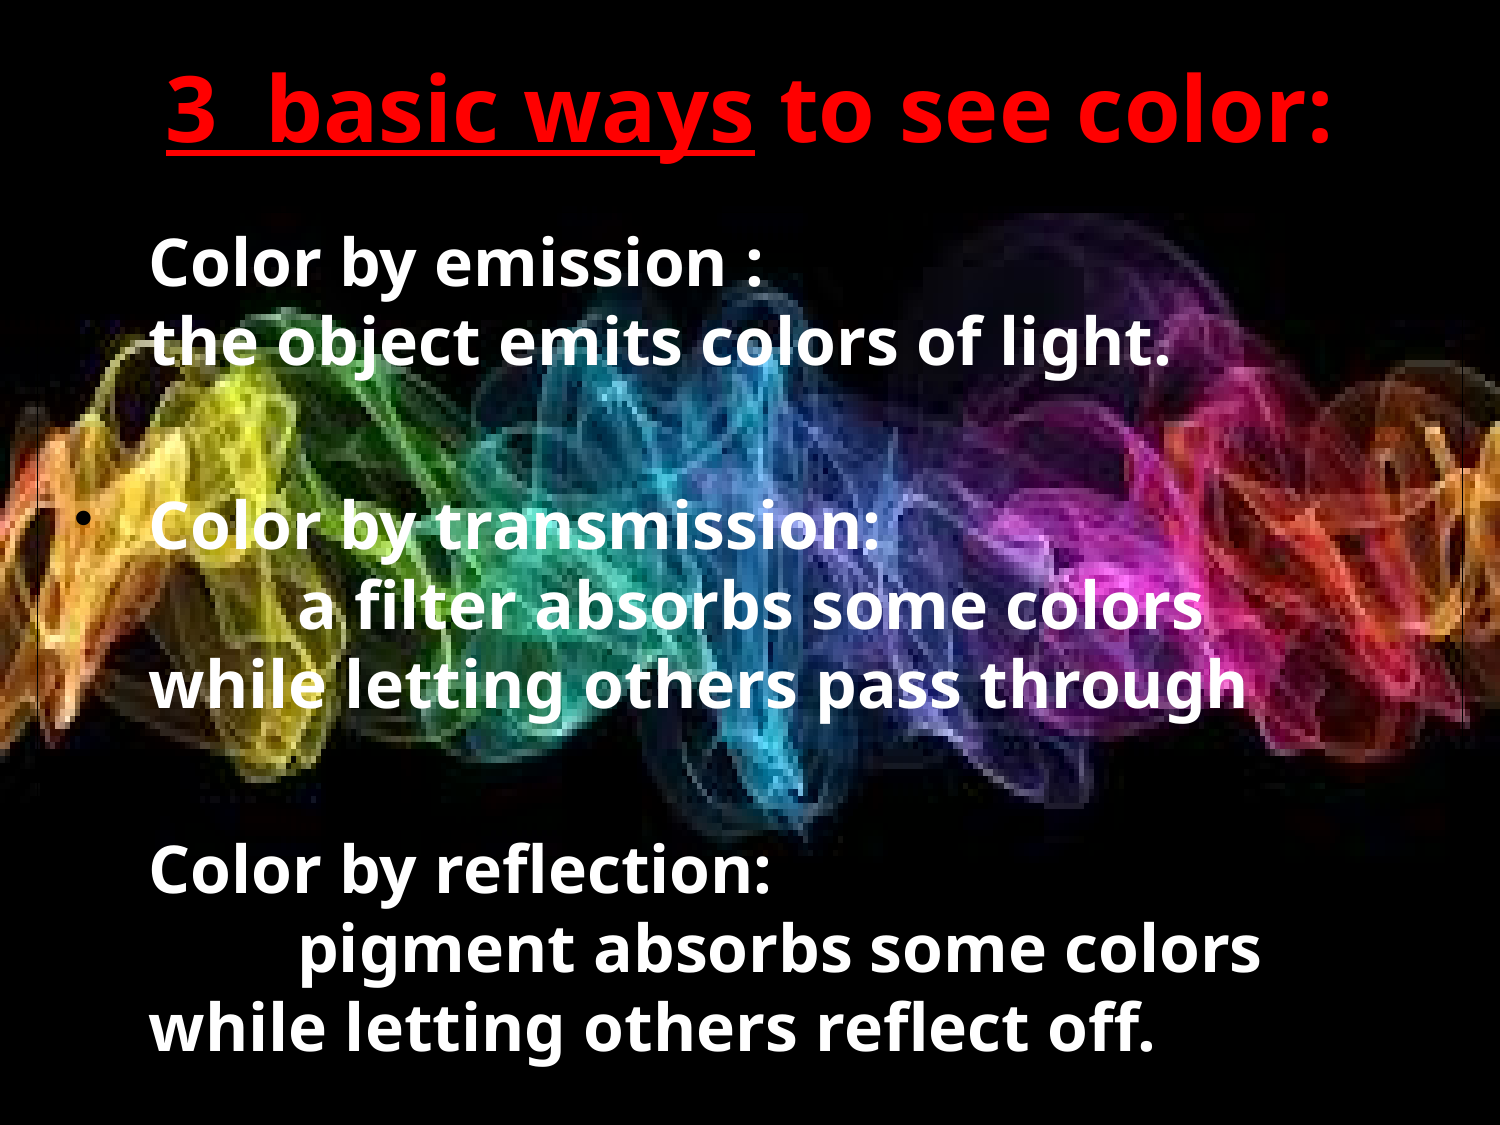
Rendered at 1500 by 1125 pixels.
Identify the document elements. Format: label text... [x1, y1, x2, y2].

title 3 basic ways to see color: [112, 12, 1388, 200]
picture [0, 0, 1500, 1125]
list Color by emission : the object emits colors of light. Color by transmission: a filter absorbs some colors while letting others pass through Color by reflection: pigment absorbs some colors while letting others reflect off. [37, 212, 1463, 1113]
